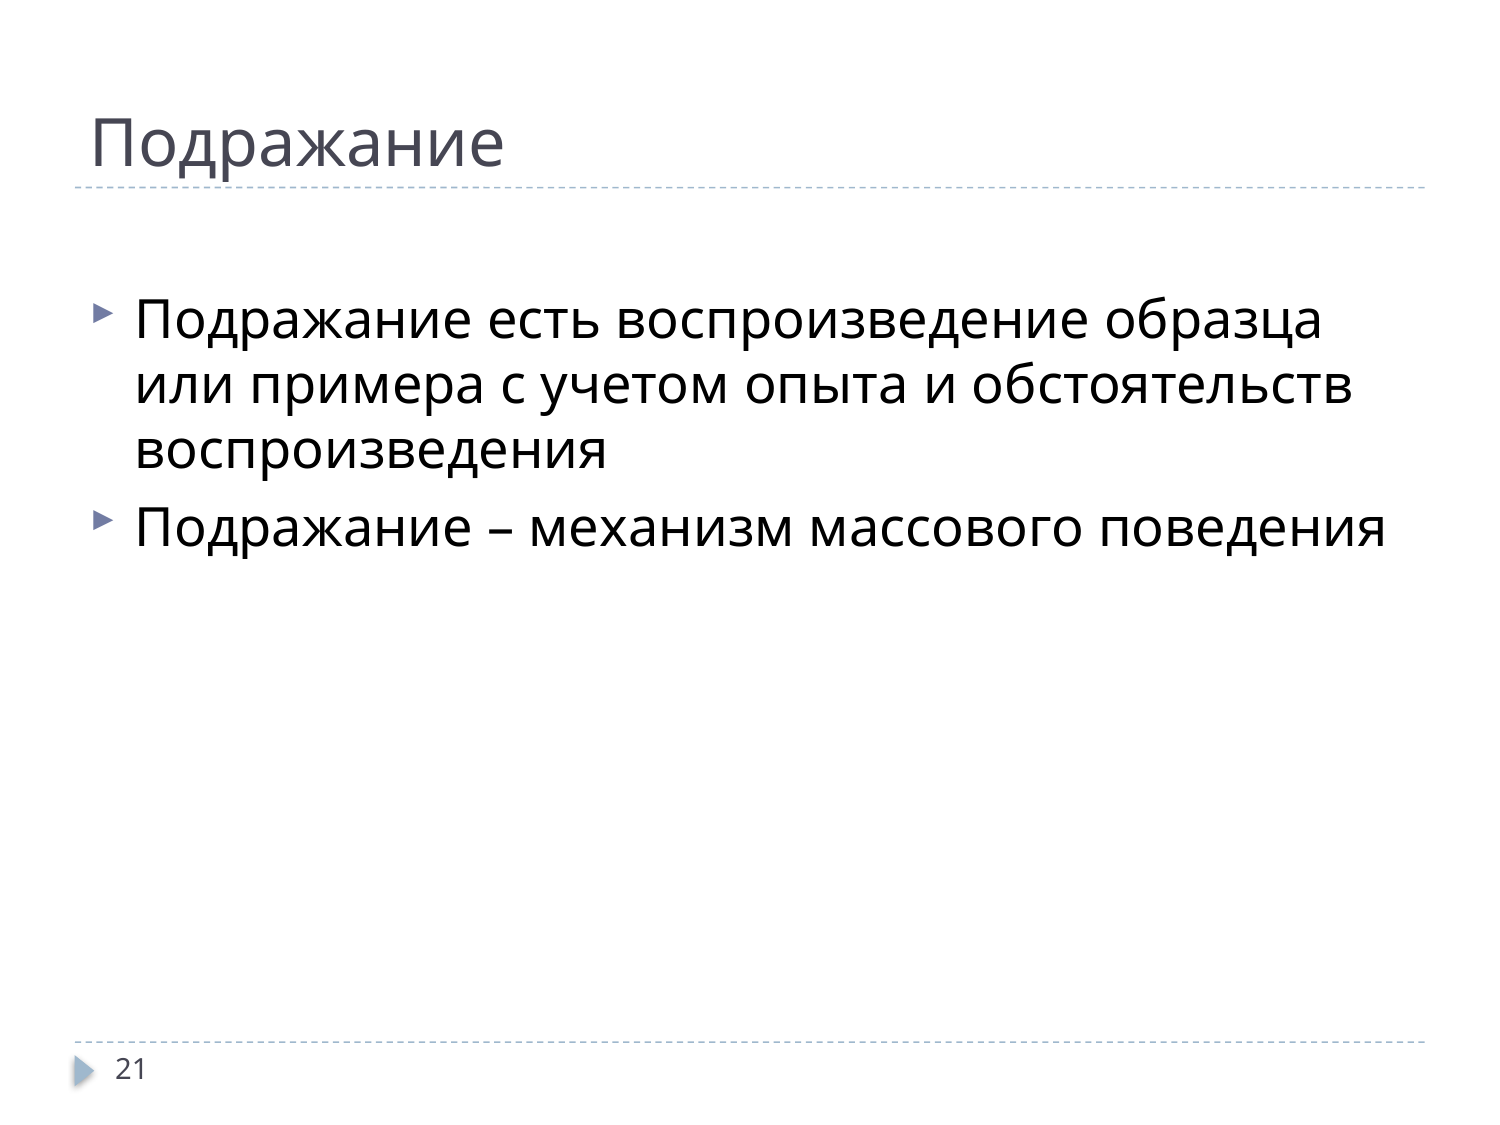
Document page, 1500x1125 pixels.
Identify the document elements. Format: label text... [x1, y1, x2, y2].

slide_number 21 [100, 1042, 426, 1103]
title Подражание [75, 24, 1425, 188]
list Подражание есть воспроизведение образца или примера с учетом опыта и обстоятельств воспроизведения Подражание – механизм массового поведения [75, 200, 1425, 1010]
